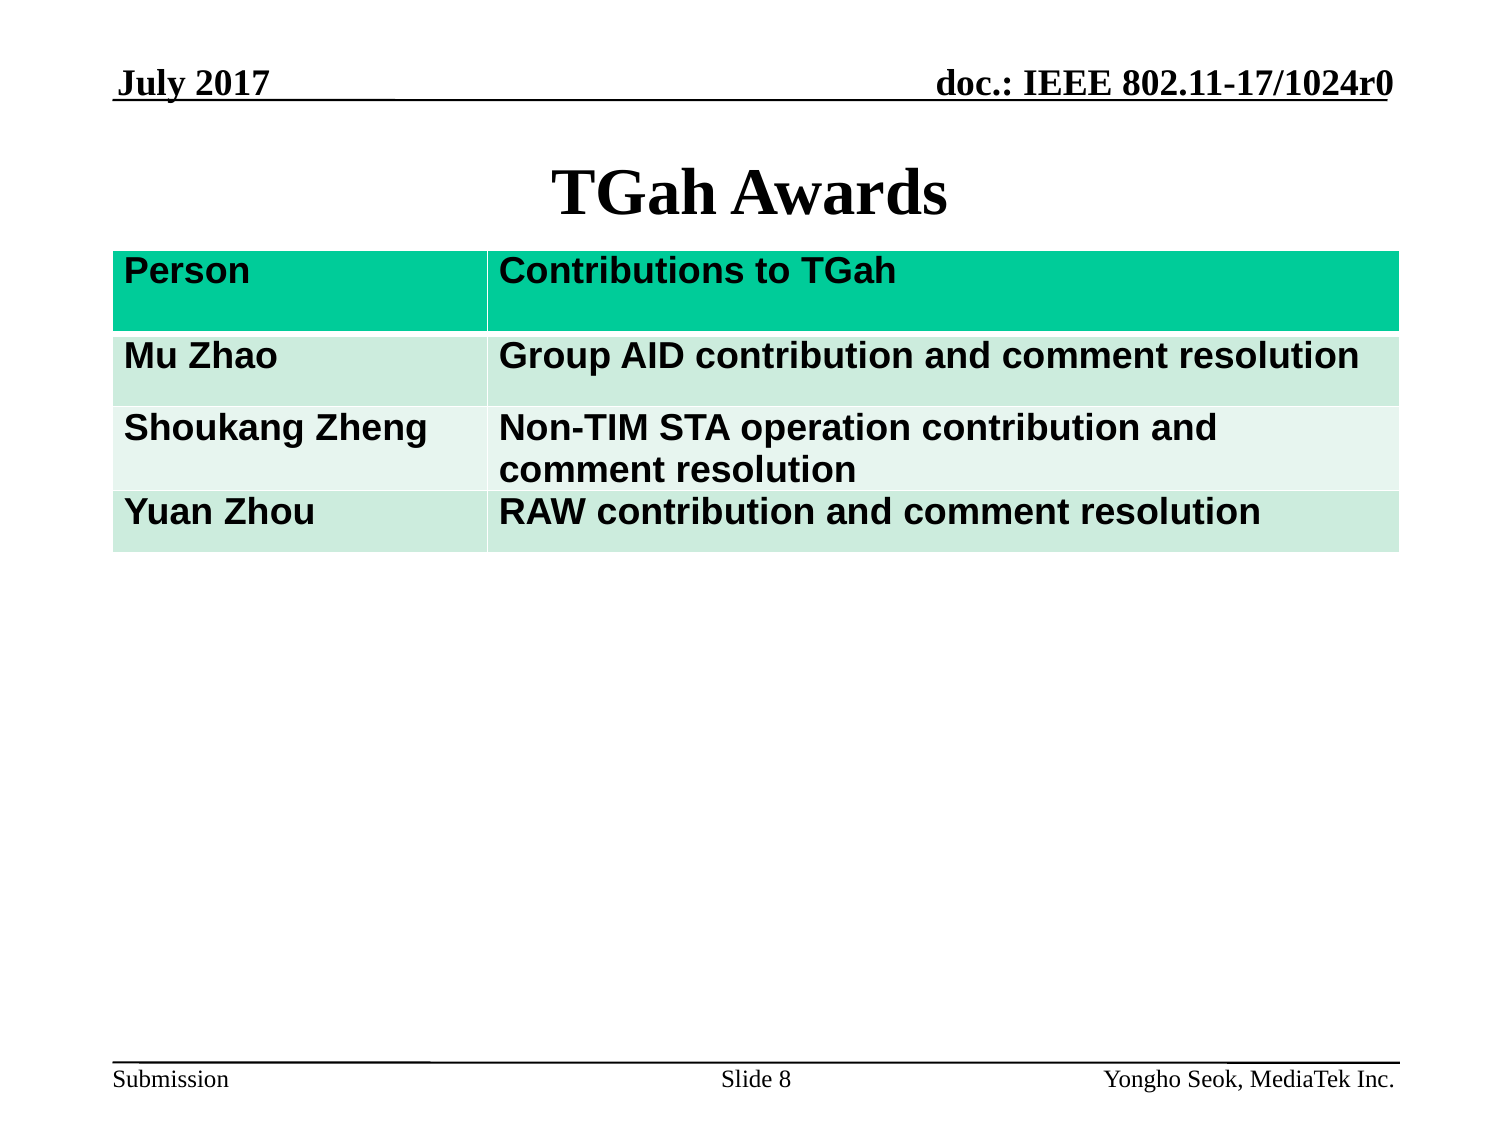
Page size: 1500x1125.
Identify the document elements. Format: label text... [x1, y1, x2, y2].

table_cell RAW contribution and comment resolution [488, 491, 1399, 552]
table_header Person [113, 251, 487, 331]
slide_number Slide 8 [712, 1061, 800, 1123]
table_cell Non-TIM STA operation contribution and comment resolution [488, 407, 1399, 490]
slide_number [116, 58, 507, 104]
table_cell Group AID contribution and comment resolution [488, 337, 1399, 406]
table_cell Shoukang Zheng [113, 407, 487, 490]
table_cell Mu Zhao [113, 337, 487, 406]
table_cell Yuan Zhou [113, 491, 487, 552]
table_header Contributions to TGah [488, 251, 1399, 331]
title TGah Awards [112, 111, 1388, 249]
footer Yongho Seok, MediaTek Inc. [1031, 1061, 1402, 1093]
